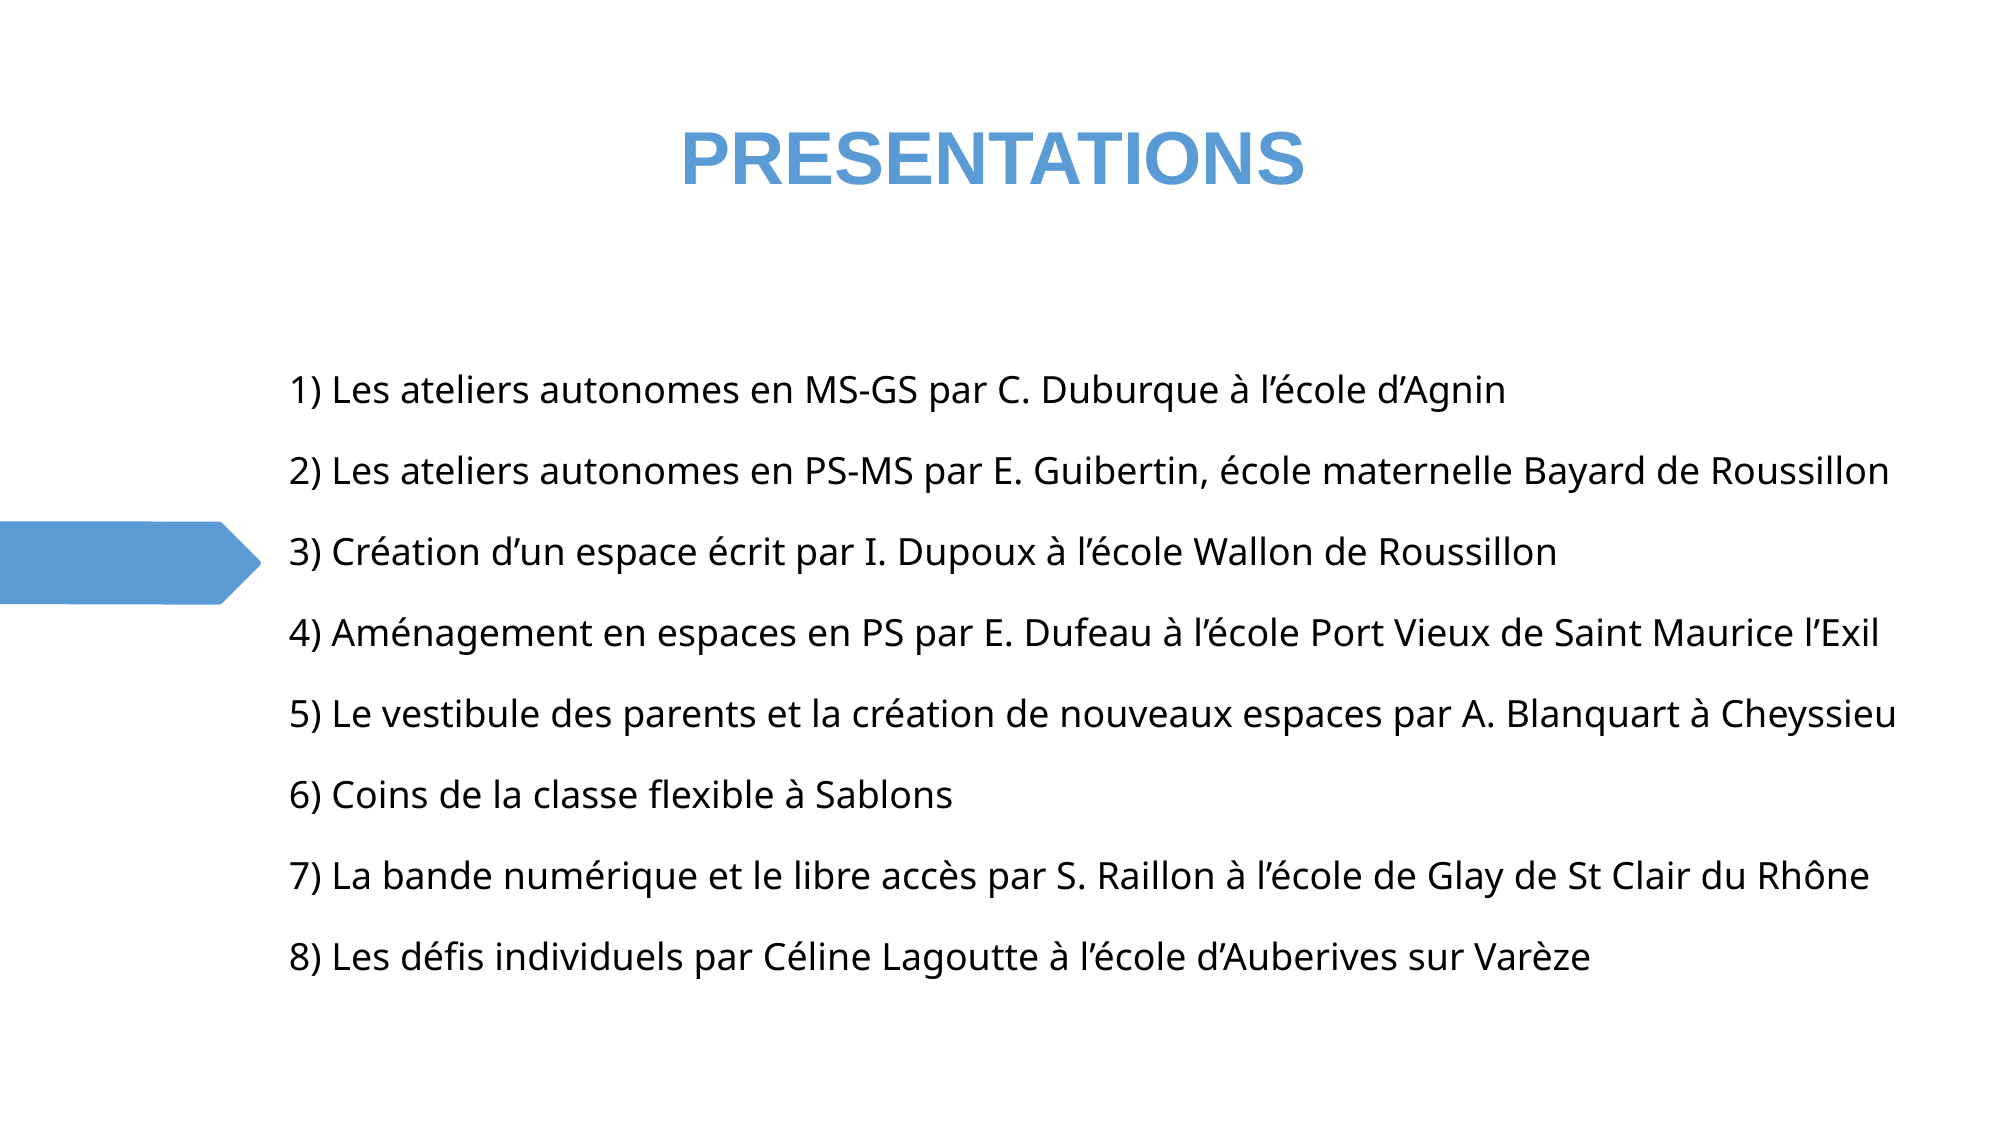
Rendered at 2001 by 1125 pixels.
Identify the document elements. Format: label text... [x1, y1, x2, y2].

text_box PRESENTATIONS [167, 71, 1819, 207]
title 1) Les ateliers autonomes en MS-GS par C. Duburque à l’école d’Agnin 2) Les ateliers autonomes en PS-MS par E. Guibertin, école maternelle Bayard de Roussillon 3) Création d’un espace écrit par I. Dupoux à l’école Wallon de Roussillon 4) Aménagement en espaces en PS par E. Dufeau à l’école Port Vieux de Saint Maurice l’Exil 5) Le vestibule des parents et la création de nouveaux espaces par A. Blanquart à Cheyssieu 6) Coins de la classe flexible à Sablons 7) La bande numérique et le libre accès par S. Raillon à l’école de Glay de St Clair du Rhône 8) Les défis individuels par Céline Lagoutte à l’école d’Auberives sur Varèze [273, 306, 2000, 1044]
